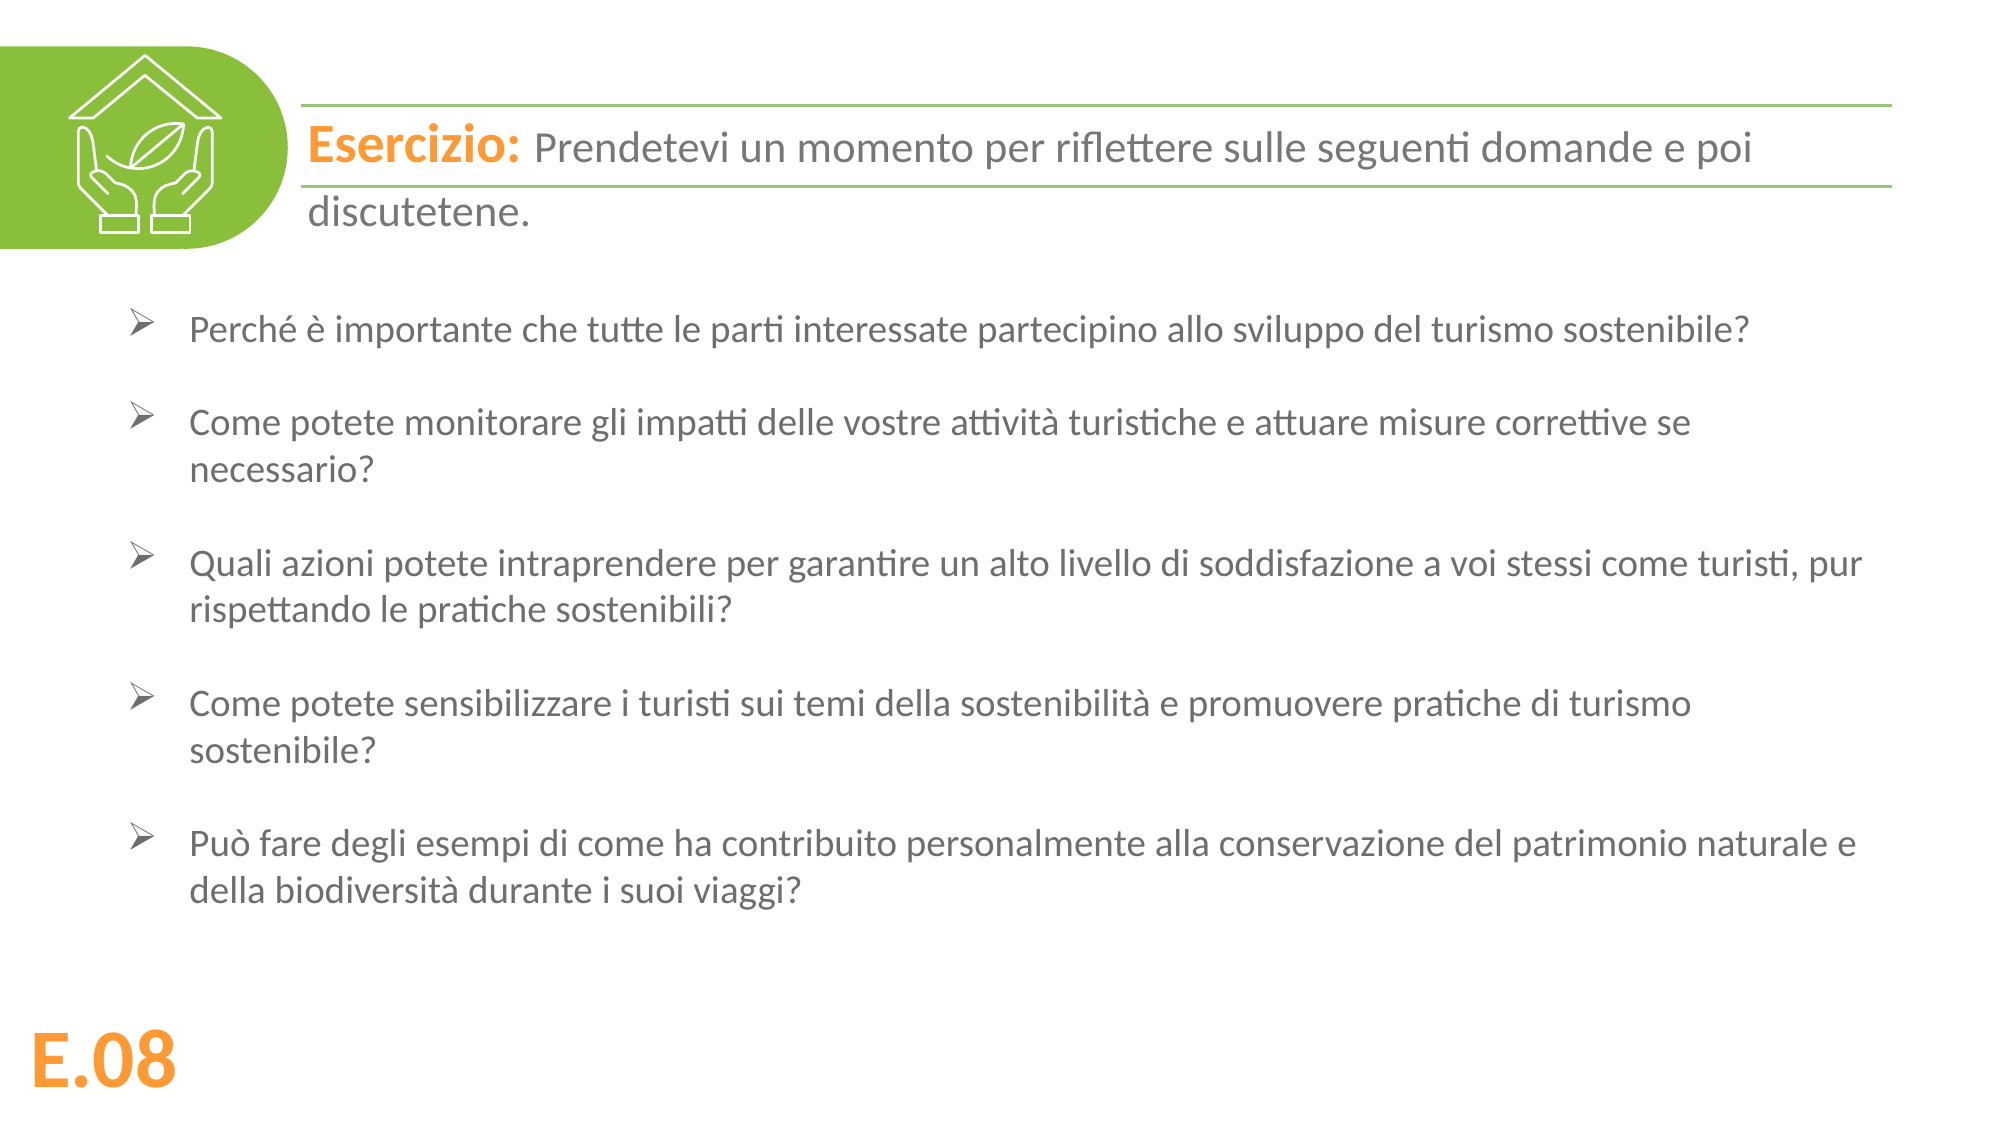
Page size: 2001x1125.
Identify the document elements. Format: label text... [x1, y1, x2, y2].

text_box E.08 [10, 1019, 298, 1125]
list Esercizio: Prendetevi un momento per riflettere sulle seguenti domande e poi discutetene. [287, 77, 1893, 249]
text_box [0, 46, 288, 249]
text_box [68, 54, 222, 233]
list Perché è importante che tutte le parti interessate partecipino allo sviluppo del turismo sostenibile? Come potete monitorare gli impatti delle vostre attività turistiche e attuare misure correttive se necessario? Quali azioni potete intraprendere per garantire un alto livello di soddisfazione a voi stessi come turisti, pur rispettando le pratiche sostenibili? Come potete sensibilizzare i turisti sui temi della sostenibilità e promuovere pratiche di turismo sostenibile? Può fare degli esempi di come ha contribuito personalmente alla conservazione del patrimonio naturale e della biodiversità durante i suoi viaggi? [106, 283, 1904, 998]
